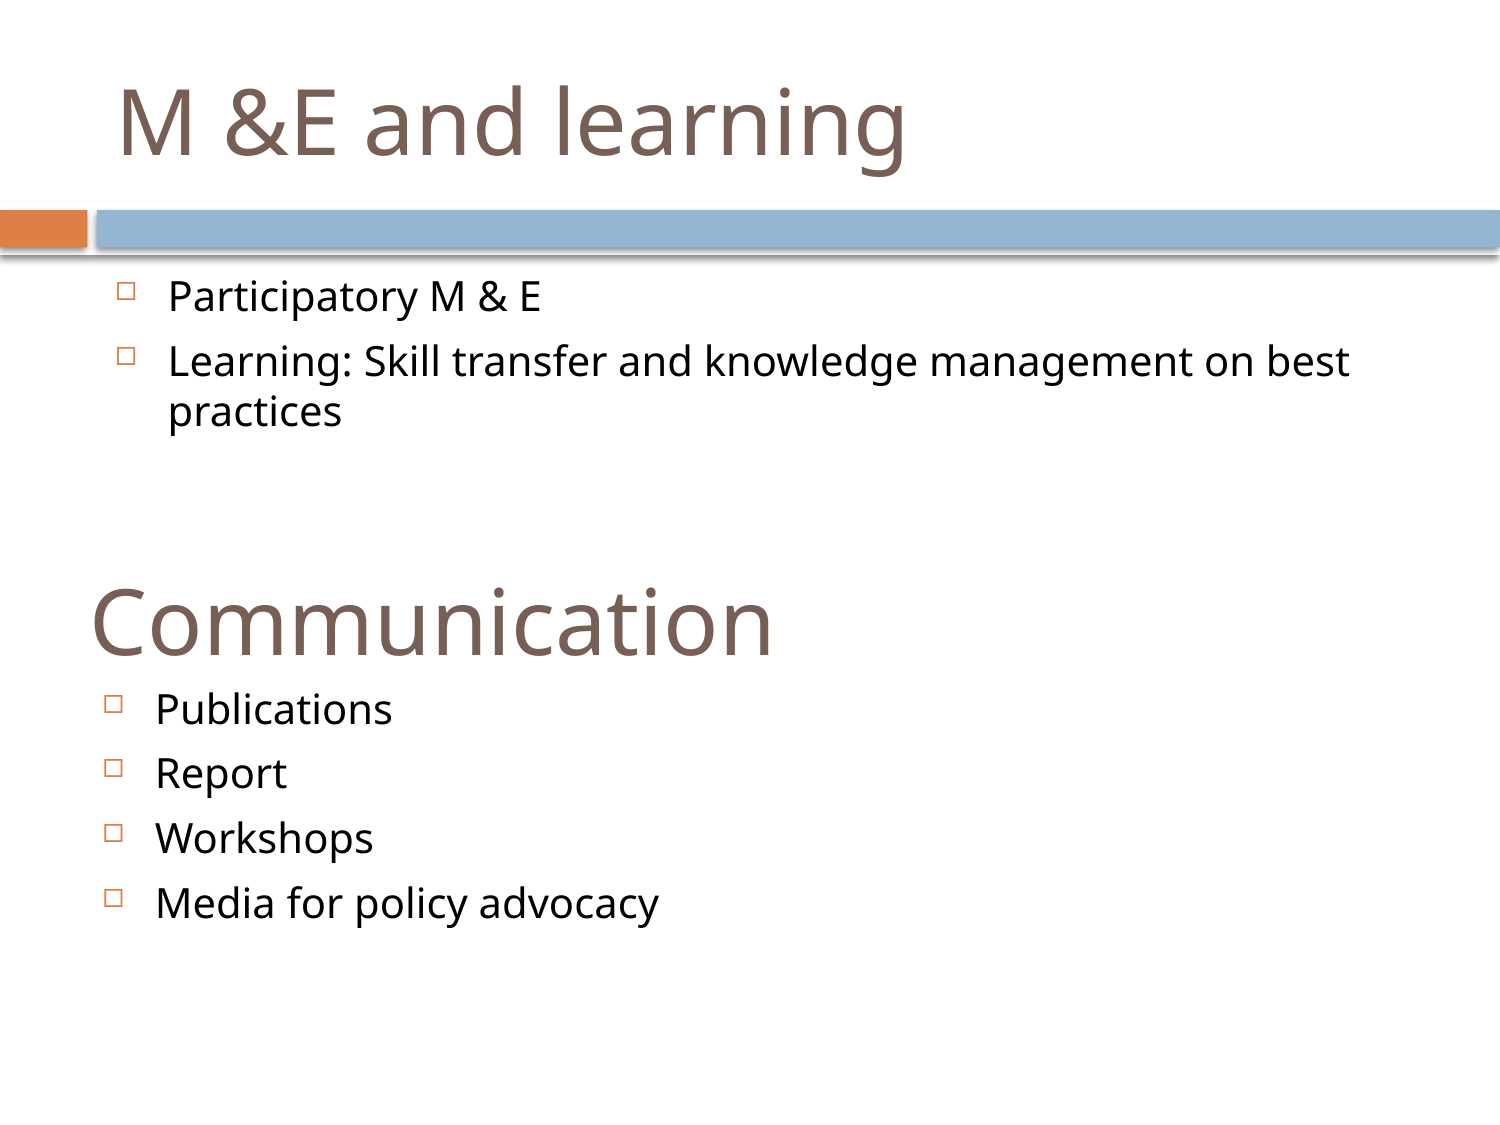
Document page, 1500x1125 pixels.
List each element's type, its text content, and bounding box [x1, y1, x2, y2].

list Participatory M & E Learning: Skill transfer and knowledge management on best practices [100, 262, 1438, 538]
title M &E and learning [100, 37, 1438, 200]
text_box Publications Report Workshops Media for policy advocacy [87, 674, 1425, 1038]
text_box Communication [74, 537, 1413, 700]
